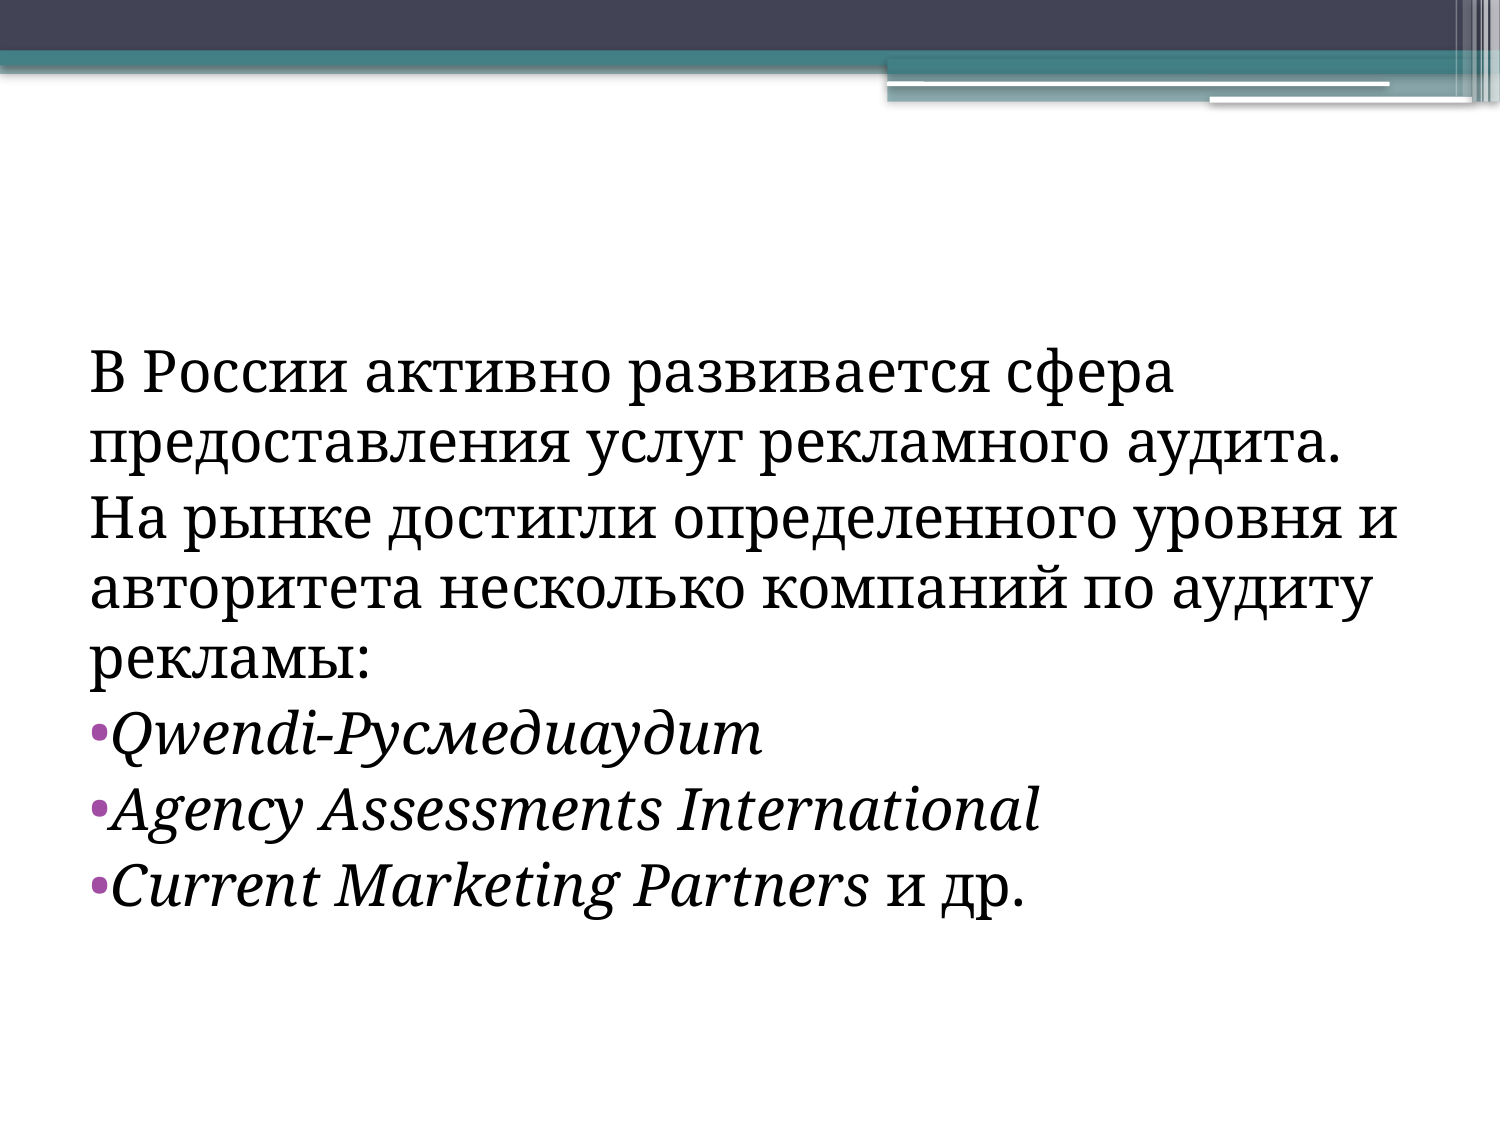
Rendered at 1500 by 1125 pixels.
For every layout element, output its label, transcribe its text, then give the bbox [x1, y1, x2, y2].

list В России активно развивается сфера предоставления услуг рекламного аудита. На рынке достигли определенного уровня и авторитета несколько компаний по аудиту рекламы: Qwendi-Русмедиаудит Agency Assessments International Current Marketing Partners и др. [75, 326, 1425, 1079]
